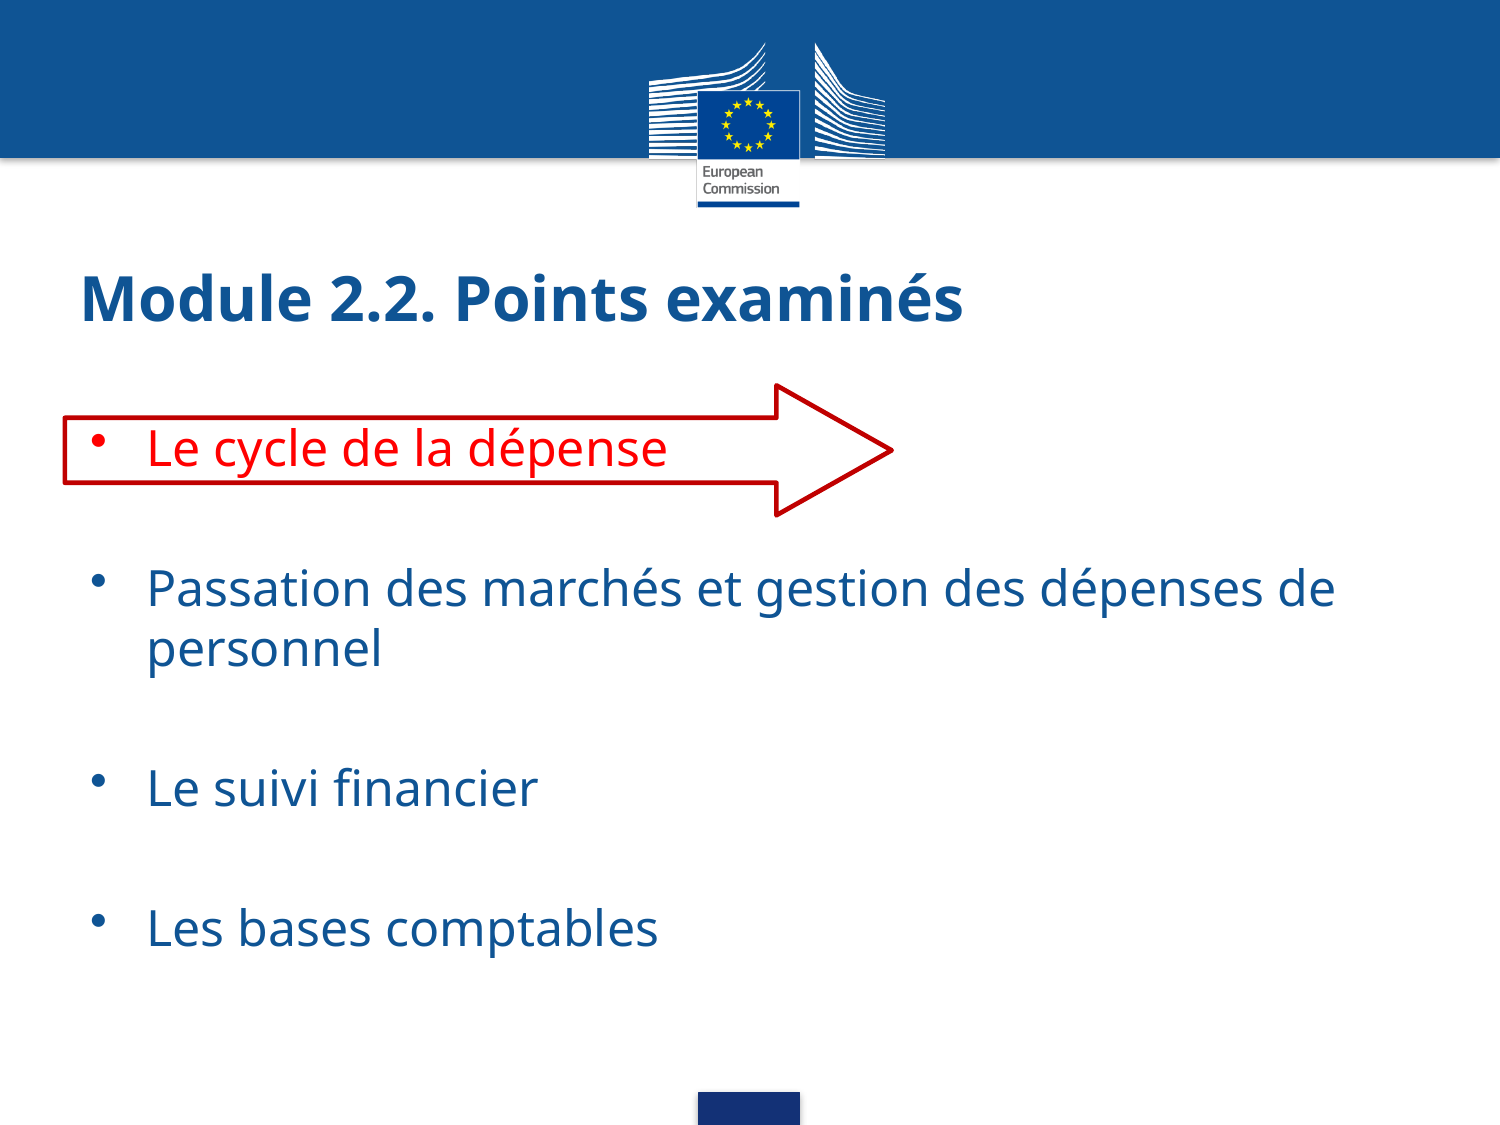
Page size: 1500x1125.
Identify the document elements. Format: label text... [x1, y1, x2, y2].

text_box [64, 385, 892, 516]
list Le cycle de la dépense Passation des marchés et gestion des dépenses de personnel Le suivi financier Les bases comptables [74, 408, 1426, 988]
text_box [714, 408, 723, 417]
title Module 2.2. Points examinés [64, 219, 1416, 374]
picture [649, 42, 885, 208]
